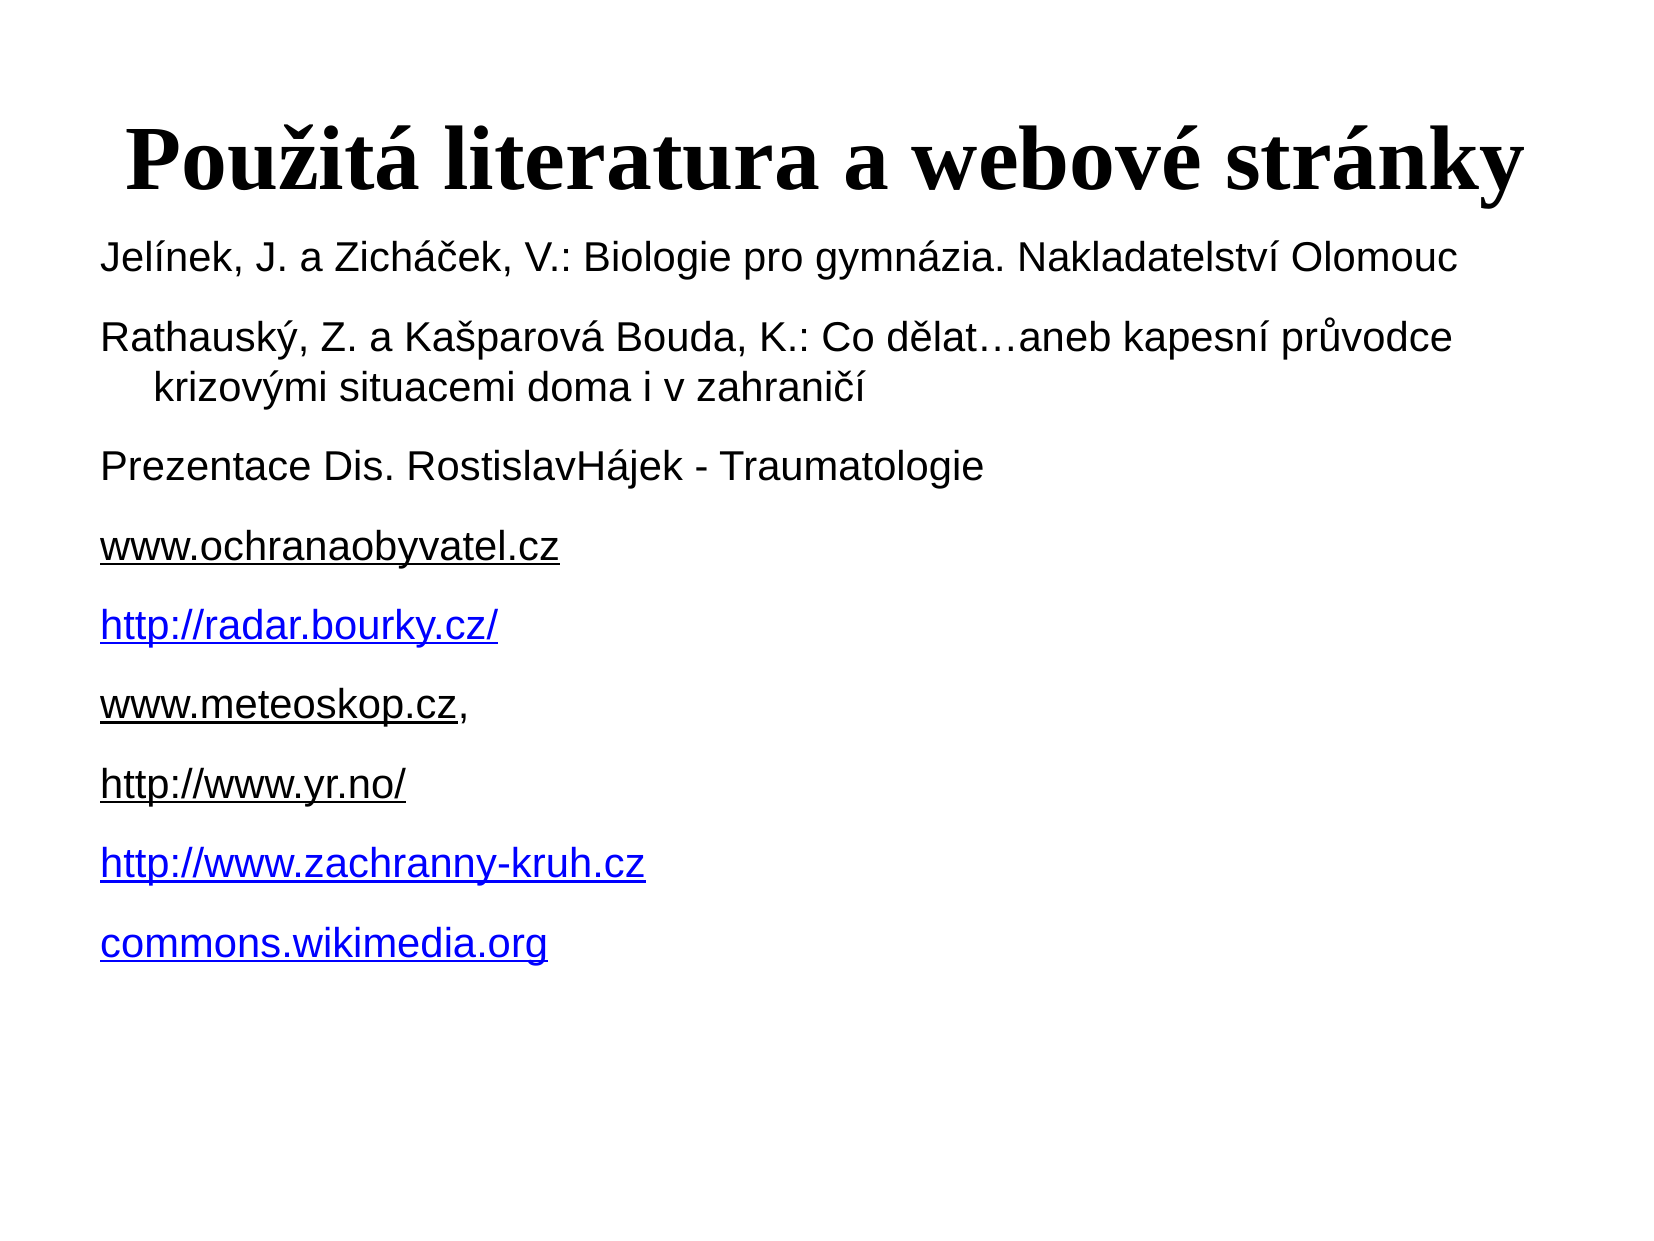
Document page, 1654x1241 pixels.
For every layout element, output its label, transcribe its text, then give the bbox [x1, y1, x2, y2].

title Použitá literatura a webové stránky [82, 49, 1572, 229]
list Jelínek, J. a Zicháček, V.: Biologie pro gymnázia. Nakladatelství Olomouc Rathauský, Z. a Kašparová Bouda, K.: Co dělat…aneb kapesní průvodce krizovými situacemi doma i v zahraničí Prezentace Dis. RostislavHájek - Traumatologie www.ochranaobyvatel.cz http://radar.bourky.cz/ www.meteoskop.cz, http://www.yr.no/ http://www.zachranny-kruh.cz commons.wikimedia.org [82, 229, 1572, 1109]
